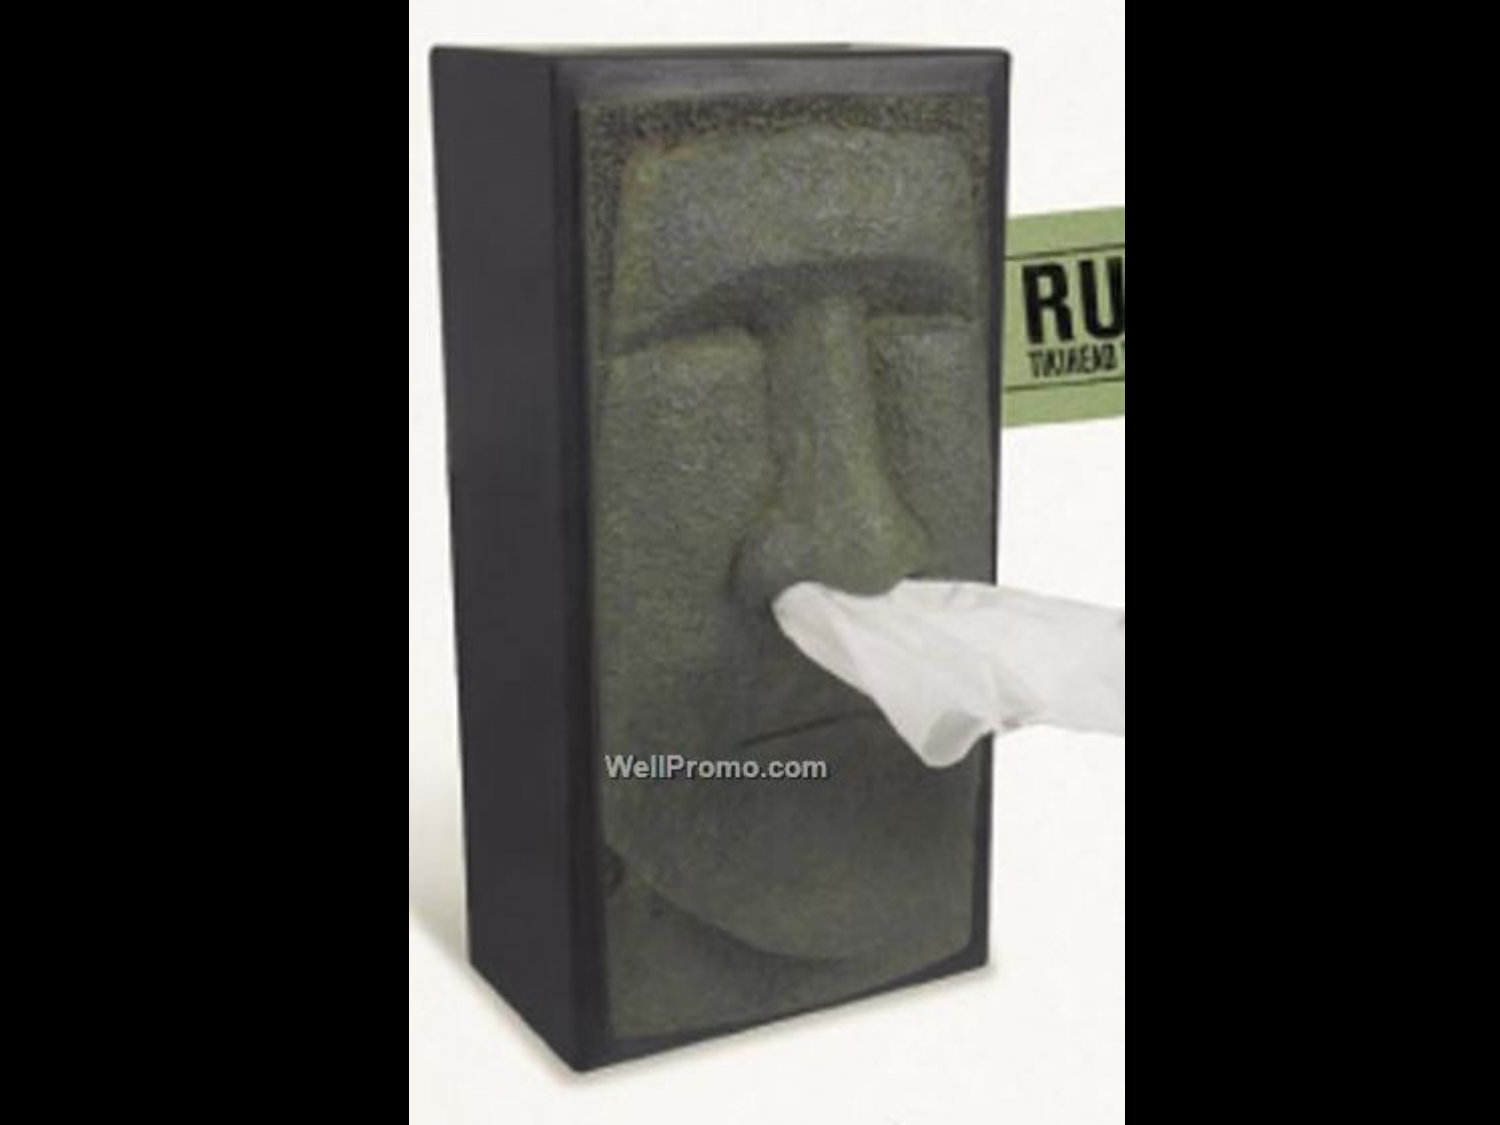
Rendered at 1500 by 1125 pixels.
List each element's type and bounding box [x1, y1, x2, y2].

picture [408, 0, 1126, 1125]
